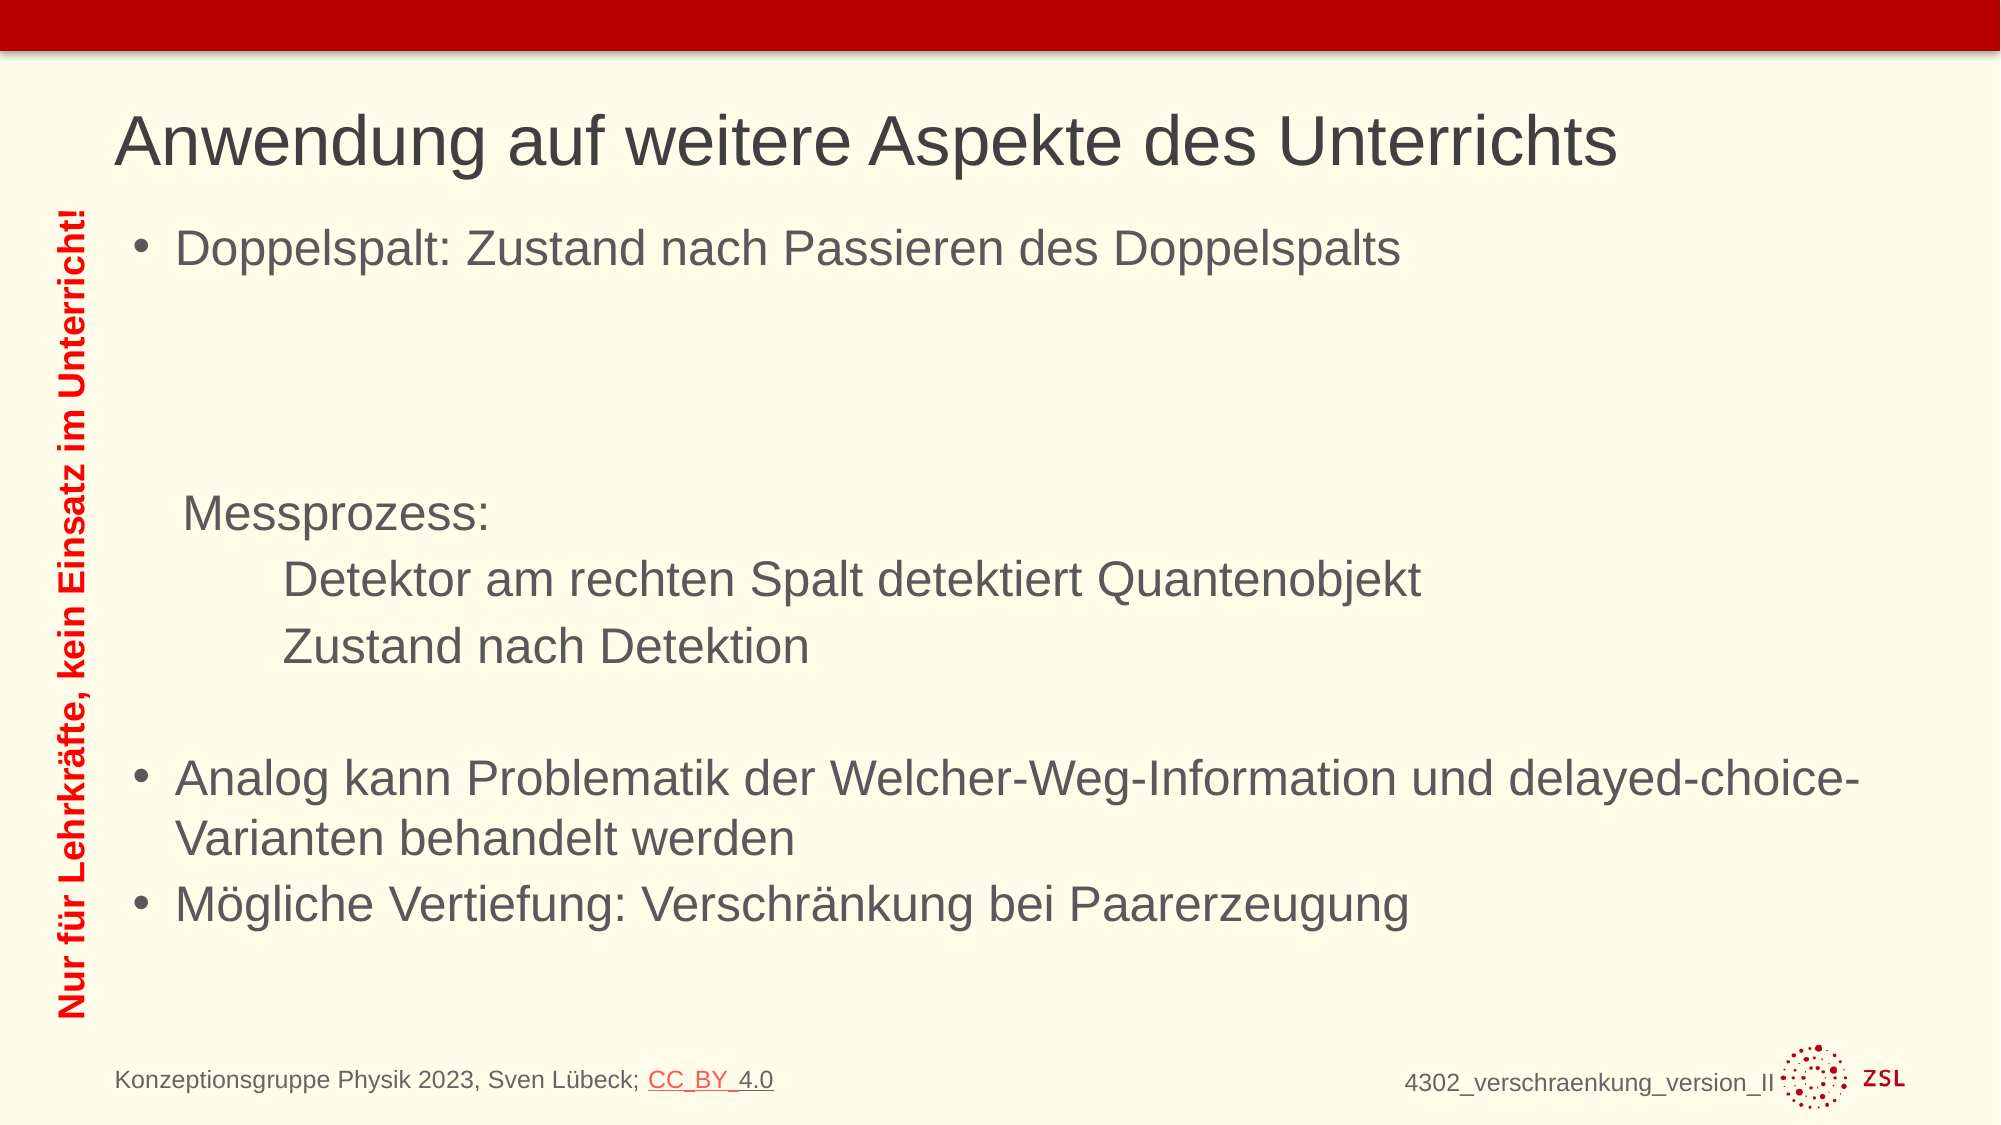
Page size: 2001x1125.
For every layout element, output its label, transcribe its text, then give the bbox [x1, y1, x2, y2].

text_box Nur für Lehrkräfte, kein Einsatz im Unterricht! [39, 35, 100, 1036]
picture [1779, 1043, 1905, 1109]
title Anwendung auf weitere Aspekte des Unterrichts [100, 90, 1900, 185]
